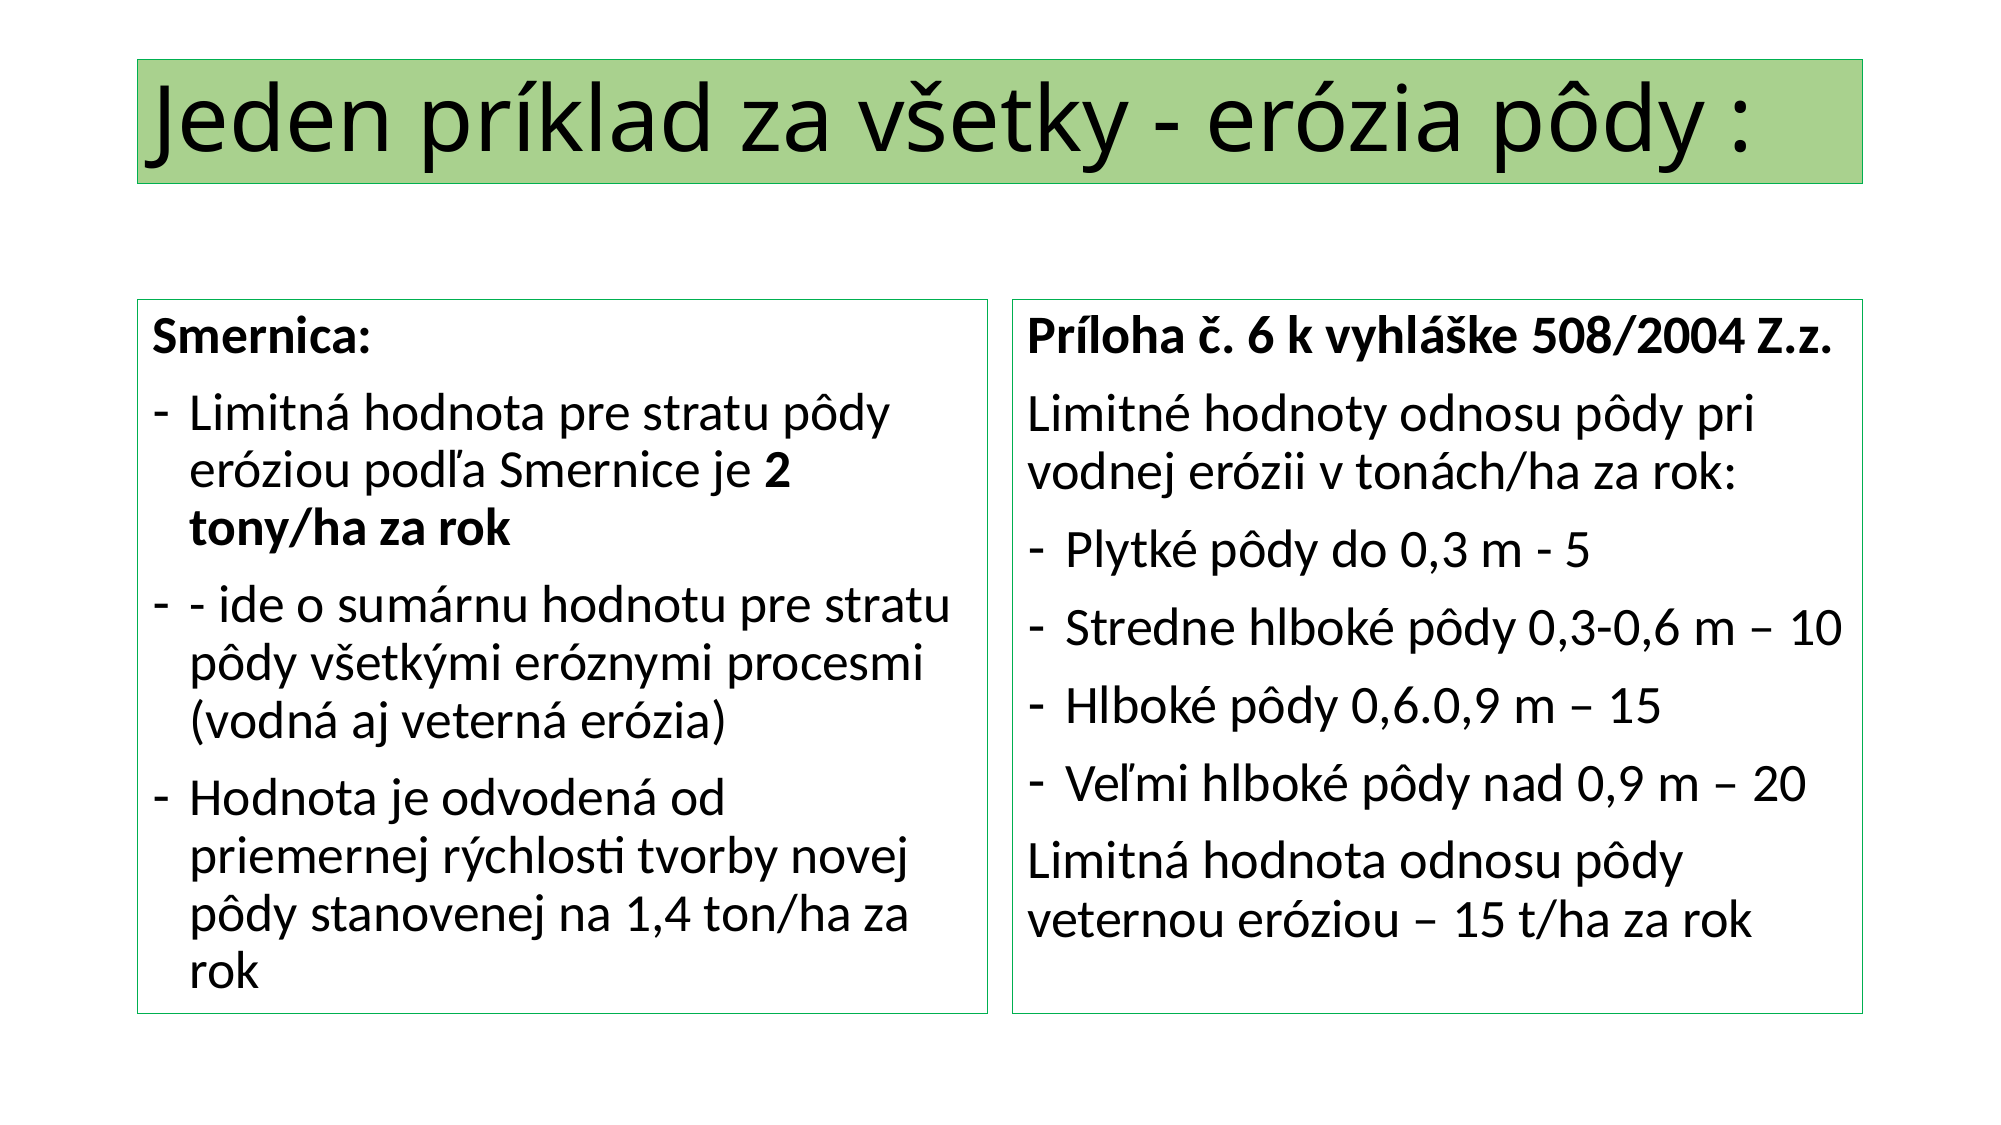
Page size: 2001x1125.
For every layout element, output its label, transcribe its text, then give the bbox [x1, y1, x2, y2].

list Príloha č. 6 k vyhláške 508/2004 Z.z. Limitné hodnoty odnosu pôdy pri vodnej erózii v tonách/ha za rok: Plytké pôdy do 0,3 m - 5 Stredne hlboké pôdy 0,3-0,6 m – 10 Hlboké pôdy 0,6.0,9 m – 15 Veľmi hlboké pôdy nad 0,9 m – 20 Limitná hodnota odnosu pôdy veternou eróziou – 15 t/ha za rok [1012, 299, 1863, 1014]
list Smernica: Limitná hodnota pre stratu pôdy eróziou podľa Smernice je 2 tony/ha za rok - ide o sumárnu hodnotu pre stratu pôdy všetkými eróznymi procesmi (vodná aj veterná erózia) Hodnota je odvodená od priemernej rýchlosti tvorby novej pôdy stanovenej na 1,4 ton/ha za rok [137, 299, 988, 1014]
title Jeden príklad za všetky - erózia pôdy : [137, 59, 1863, 184]
